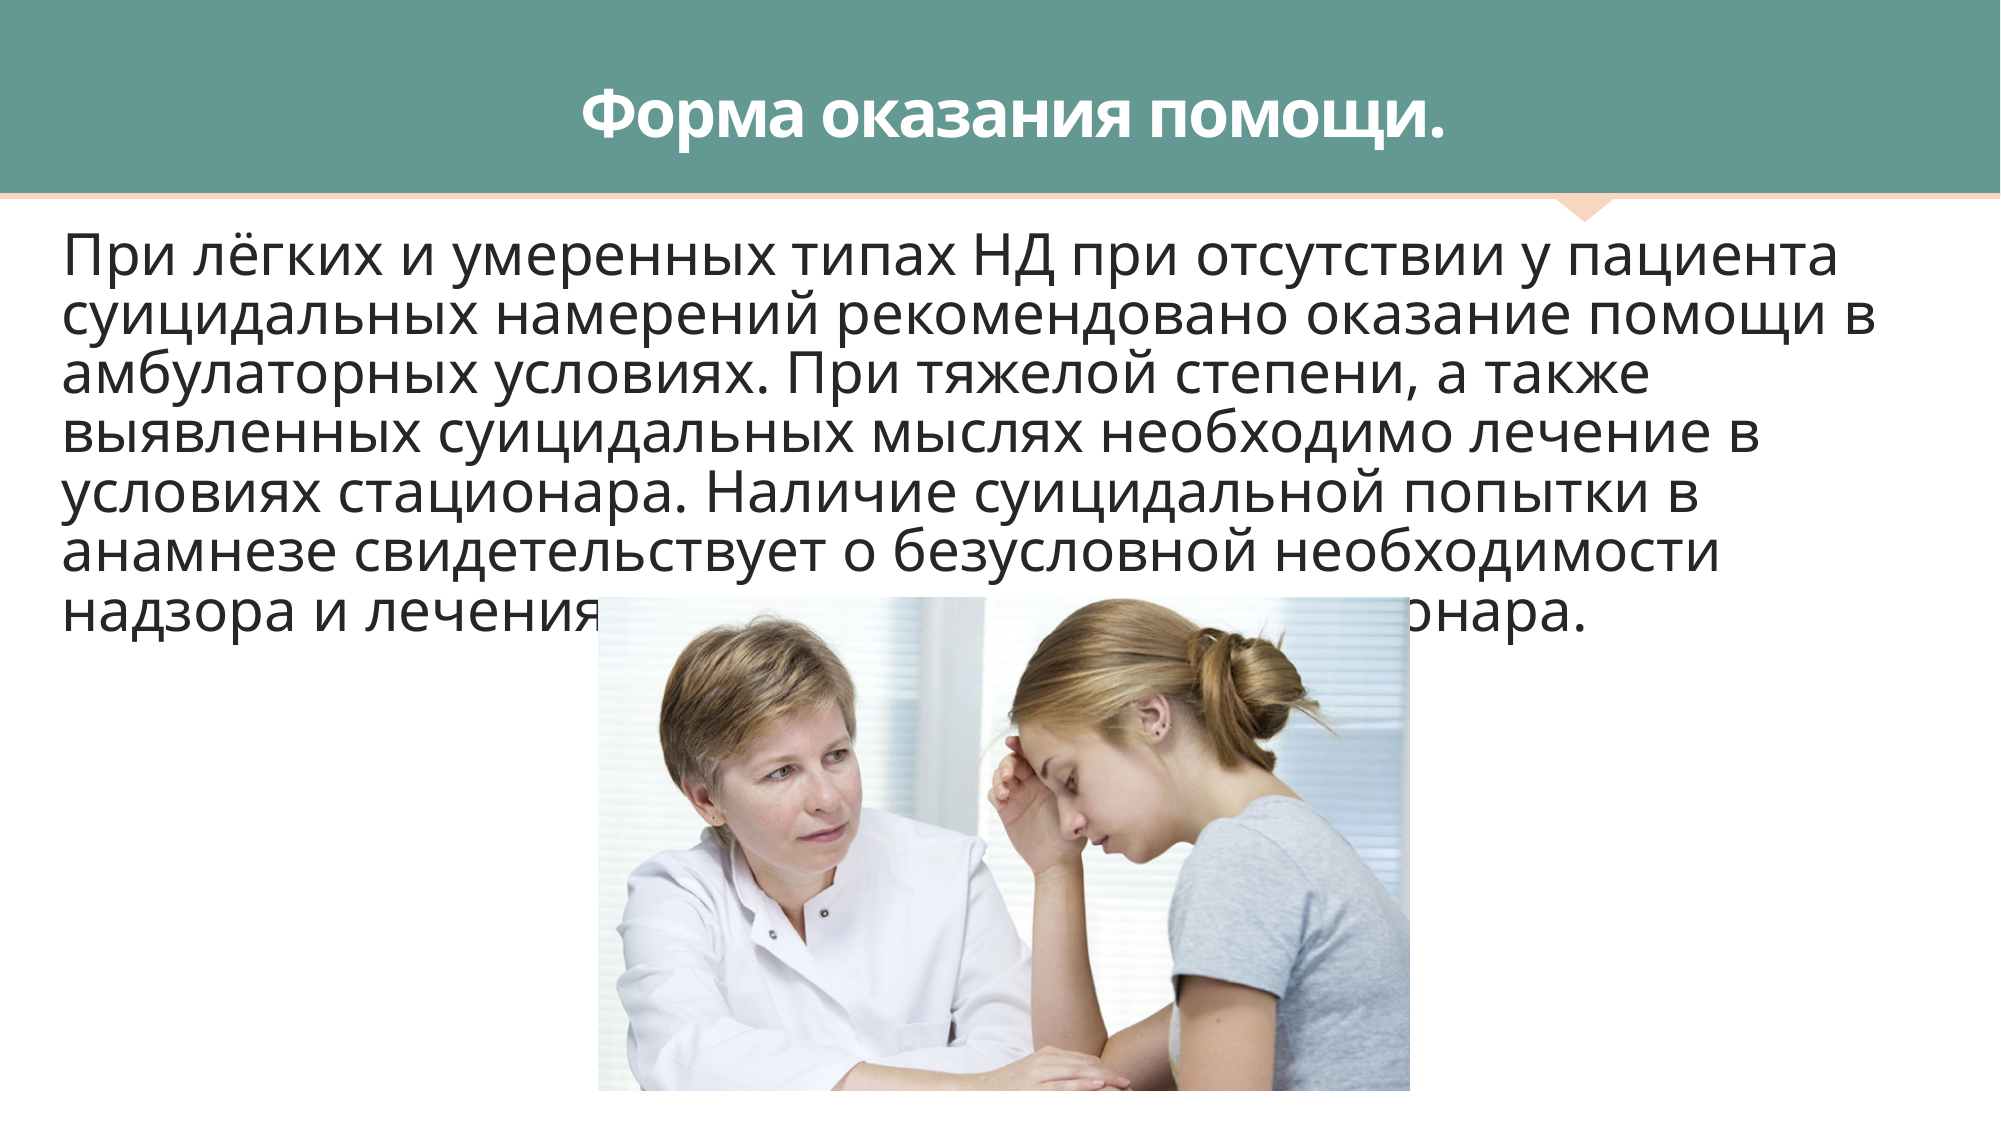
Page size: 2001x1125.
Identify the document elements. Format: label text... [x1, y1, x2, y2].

title Форма оказания помощи. [137, 24, 1905, 197]
list При лёгких и умеренных типах НД при отсутствии у пациента суицидальных намерений рекомендовано оказание помощи в амбулаторных условиях. При тяжелой степени, а также выявленных суицидальных мыслях необходимо лечение в условиях стационара. Наличие суицидальной попытки в анамнезе свидетельствует о безусловной необходимости надзора и лечения пациента в условиях стационара. [31, 219, 1981, 1047]
picture [598, 597, 1410, 1091]
